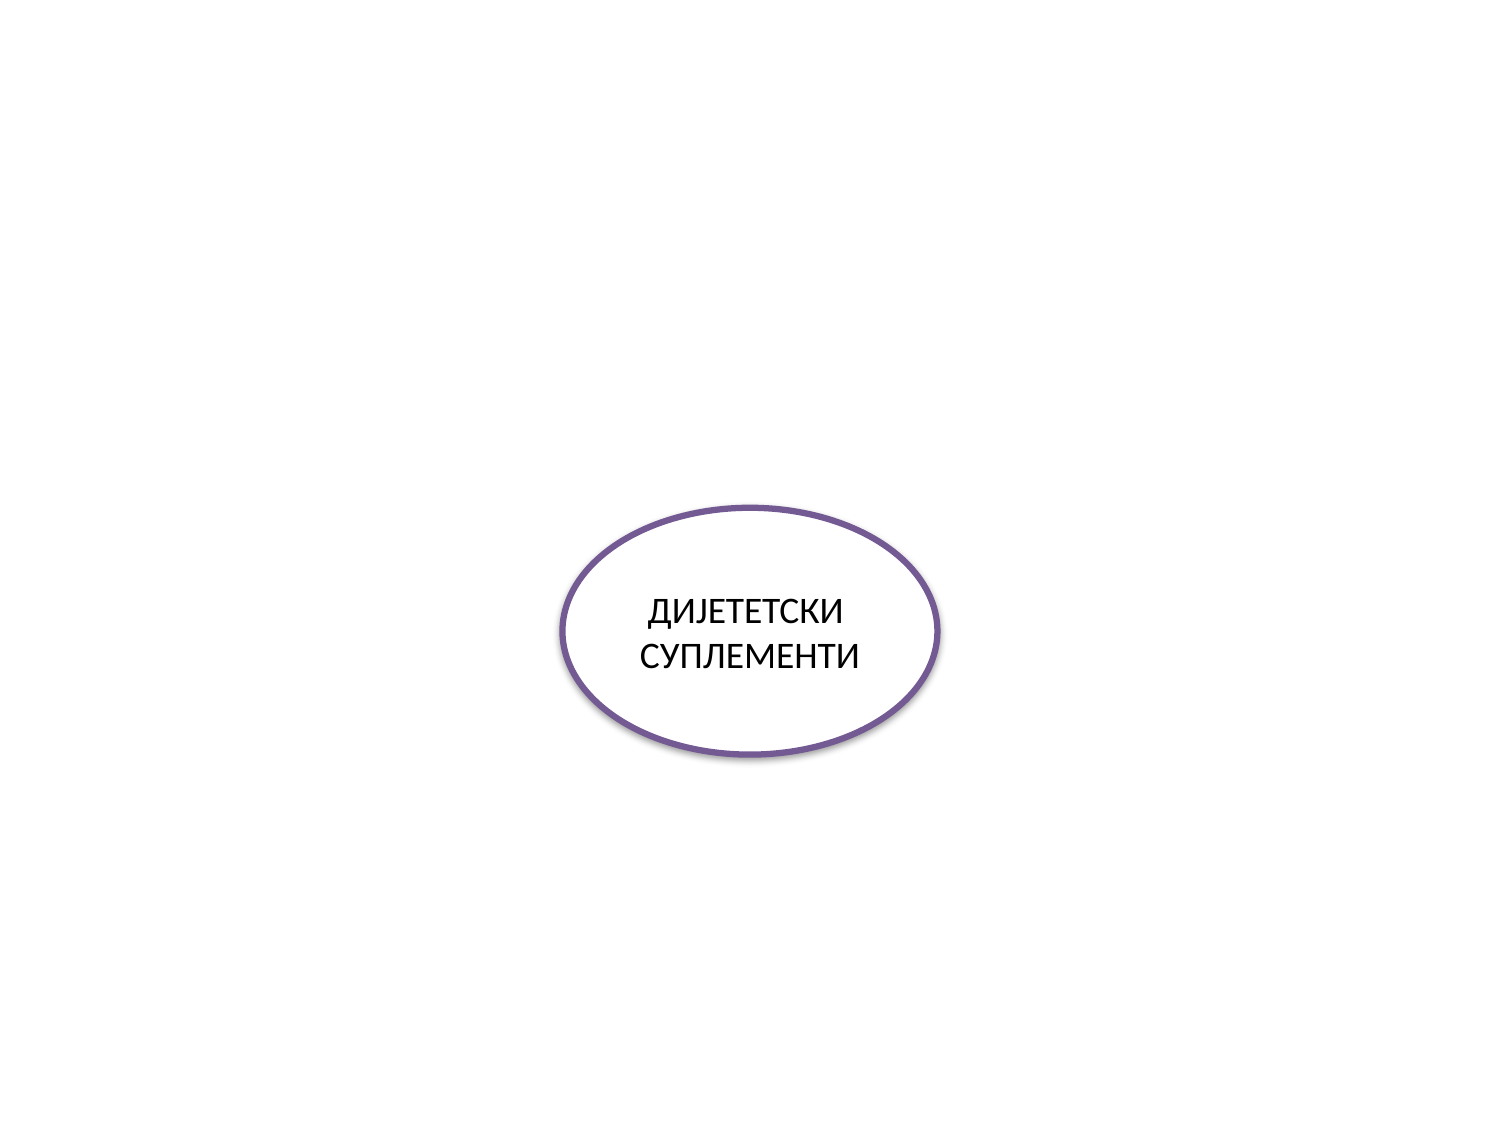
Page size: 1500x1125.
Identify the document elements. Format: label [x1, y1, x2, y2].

text_box [0, 137, 1500, 1125]
